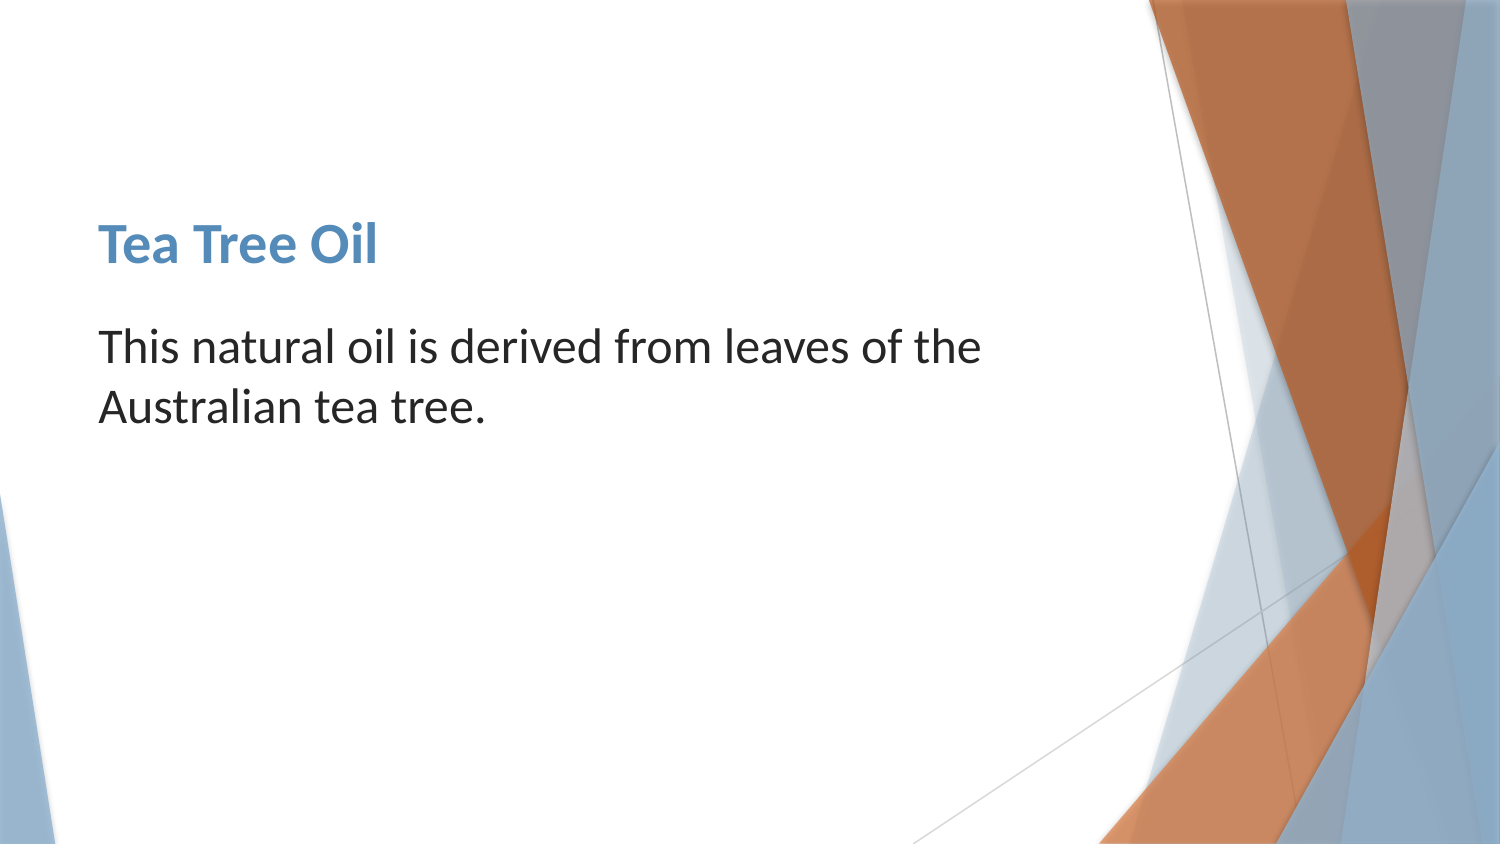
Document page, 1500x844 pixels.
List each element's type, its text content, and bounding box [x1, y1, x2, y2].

title Tea Tree Oil [83, 197, 1141, 285]
list This natural oil is derived from leaves of the Australian tea tree. [83, 305, 1141, 611]
